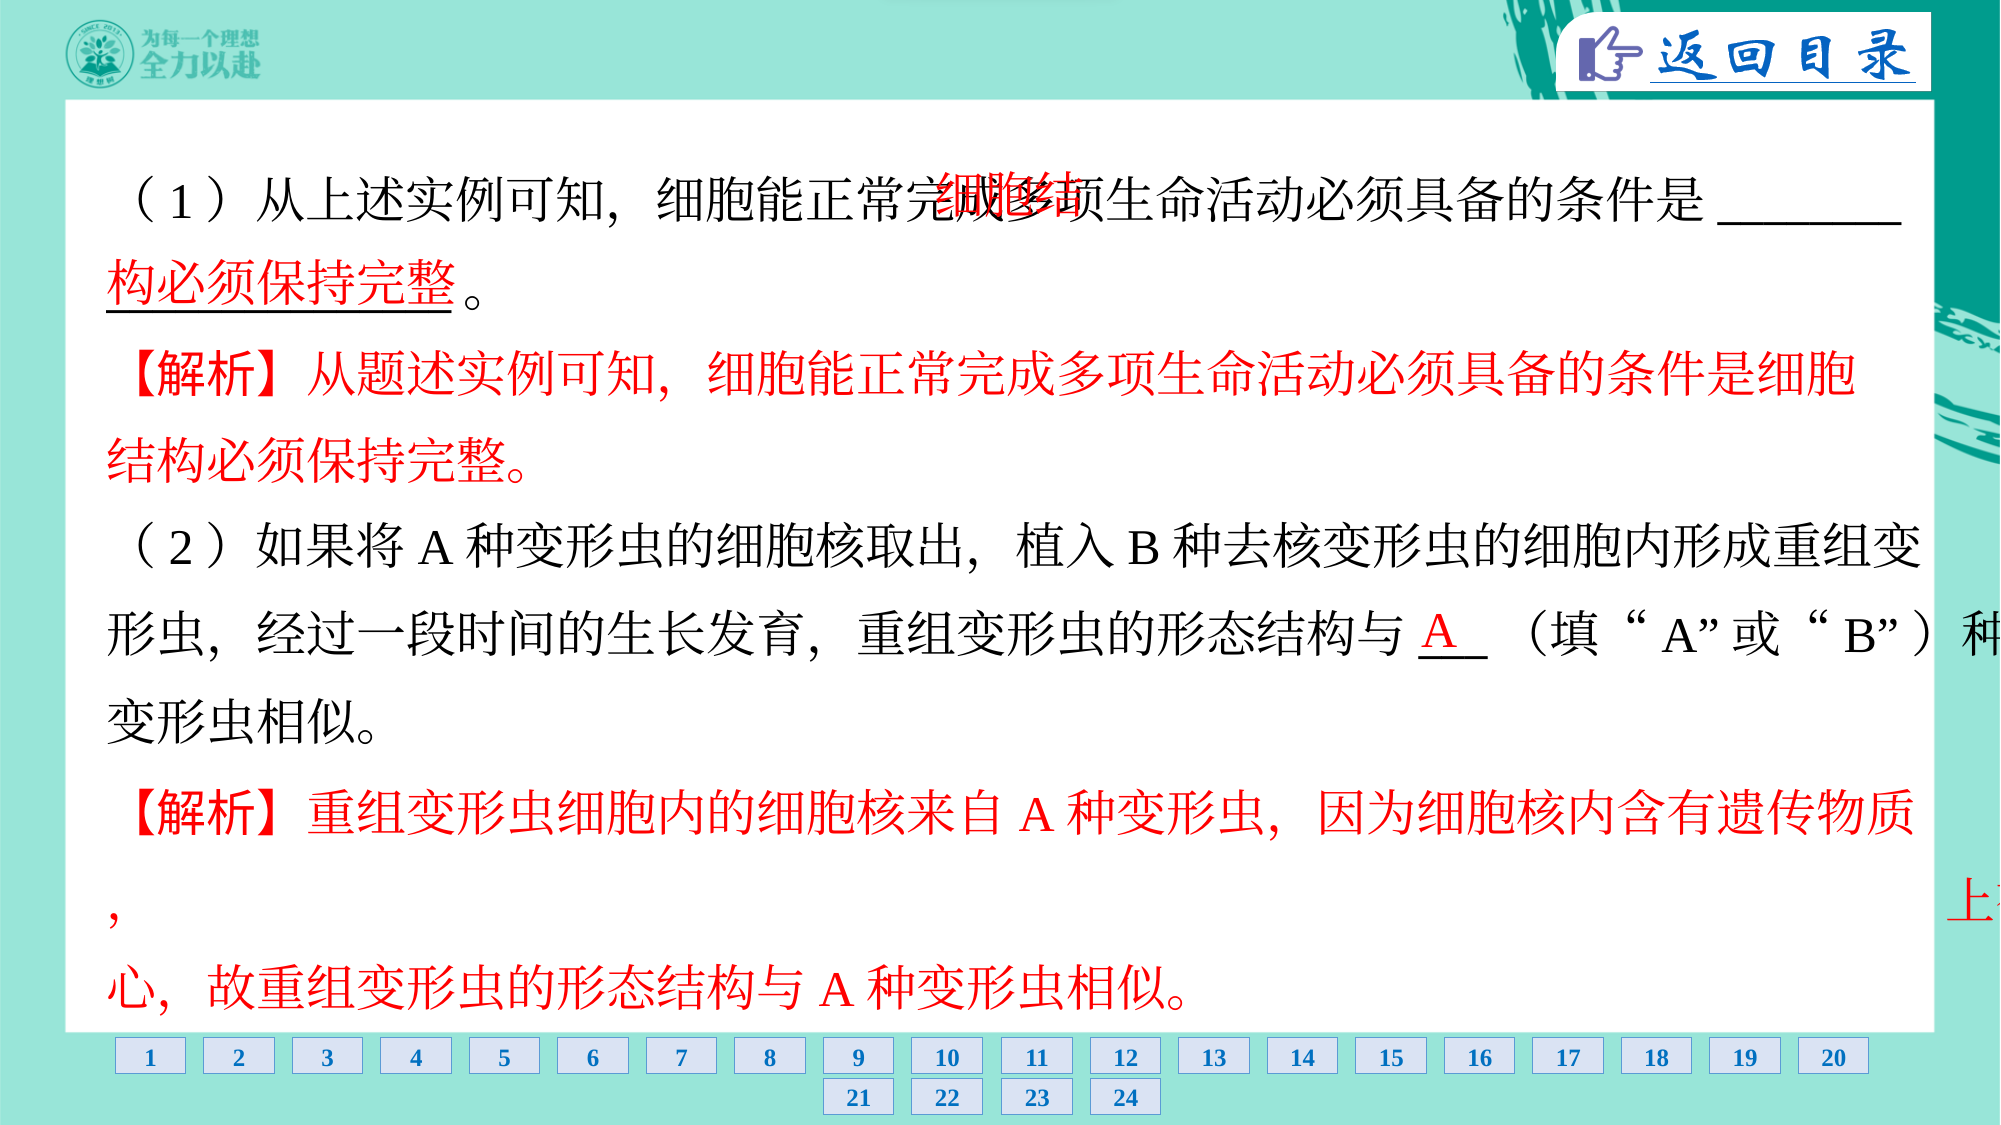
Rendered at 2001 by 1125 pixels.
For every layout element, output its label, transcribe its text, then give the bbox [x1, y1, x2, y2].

text_box 【解析】从题述实例可知，细胞能正常完成多项生命活动必须具备的条件是细胞 结构必须保持完整。 [106, 314, 1895, 487]
picture [0, 0, 2000, 1125]
text_box （2）如果将A种变形虫的细胞核取出，植入B种去核变形虫的细胞内形成重组变 形虫，经过一段时间的生长发育，重组变形虫的形态结构与___（填“A”或“B”）种 变形虫相似。 [106, 487, 1895, 750]
text_box 细胞结 构必须保持完整 [106, 136, 1894, 312]
text_box A [1402, 570, 1476, 658]
